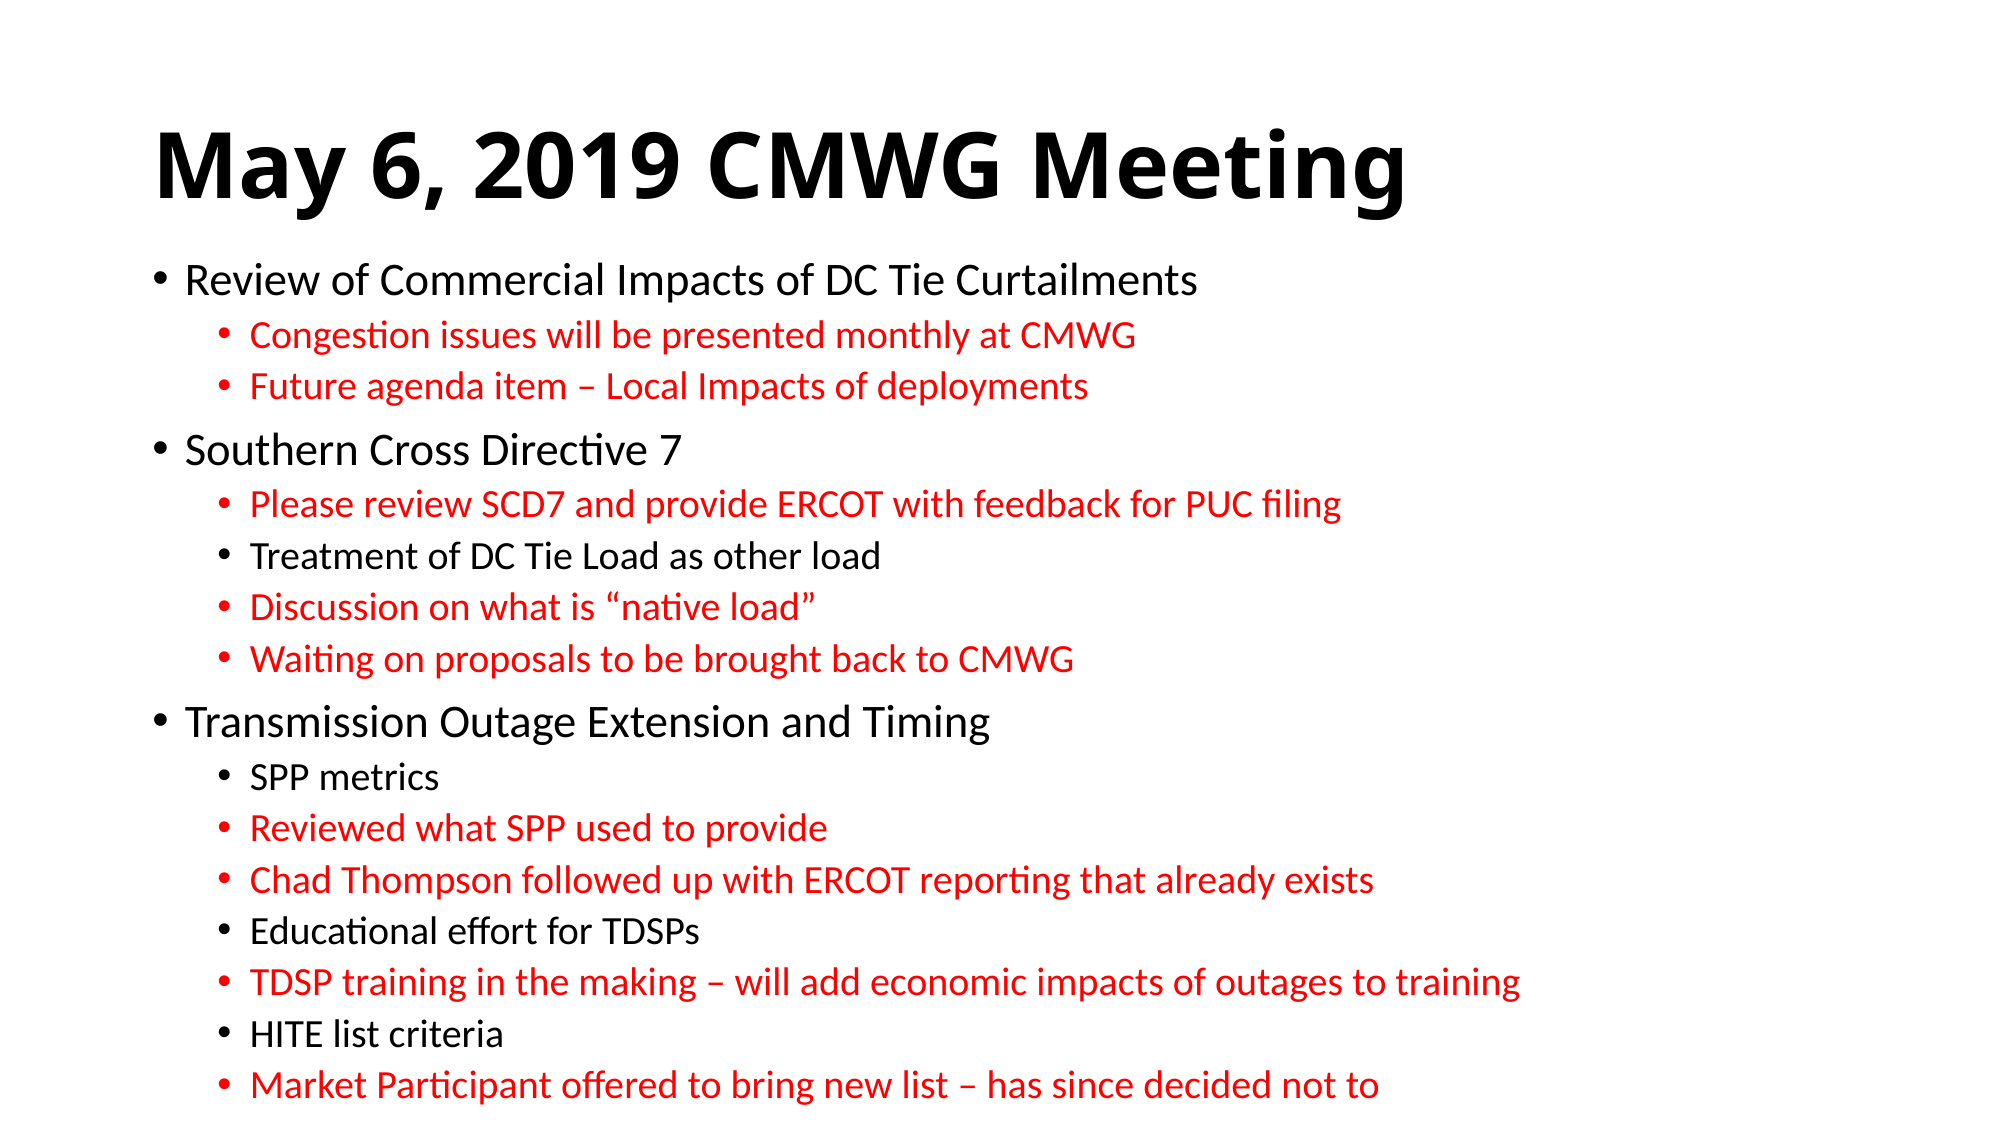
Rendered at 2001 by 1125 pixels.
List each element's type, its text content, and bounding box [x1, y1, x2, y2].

list Review of Commercial Impacts of DC Tie Curtailments Congestion issues will be presented monthly at CMWG Future agenda item – Local Impacts of deployments Southern Cross Directive 7 Please review SCD7 and provide ERCOT with feedback for PUC filing Treatment of DC Tie Load as other load Discussion on what is “native load” Waiting on proposals to be brought back to CMWG Transmission Outage Extension and Timing SPP metrics Reviewed what SPP used to provide Chad Thompson followed up with ERCOT reporting that already exists Educational effort for TDSPs TDSP training in the making – will add economic impacts of outages to training HITE list criteria Market Participant offered to bring new list – has since decided not to [137, 247, 1863, 1125]
title May 6, 2019 CMWG Meeting [137, 59, 1863, 247]
